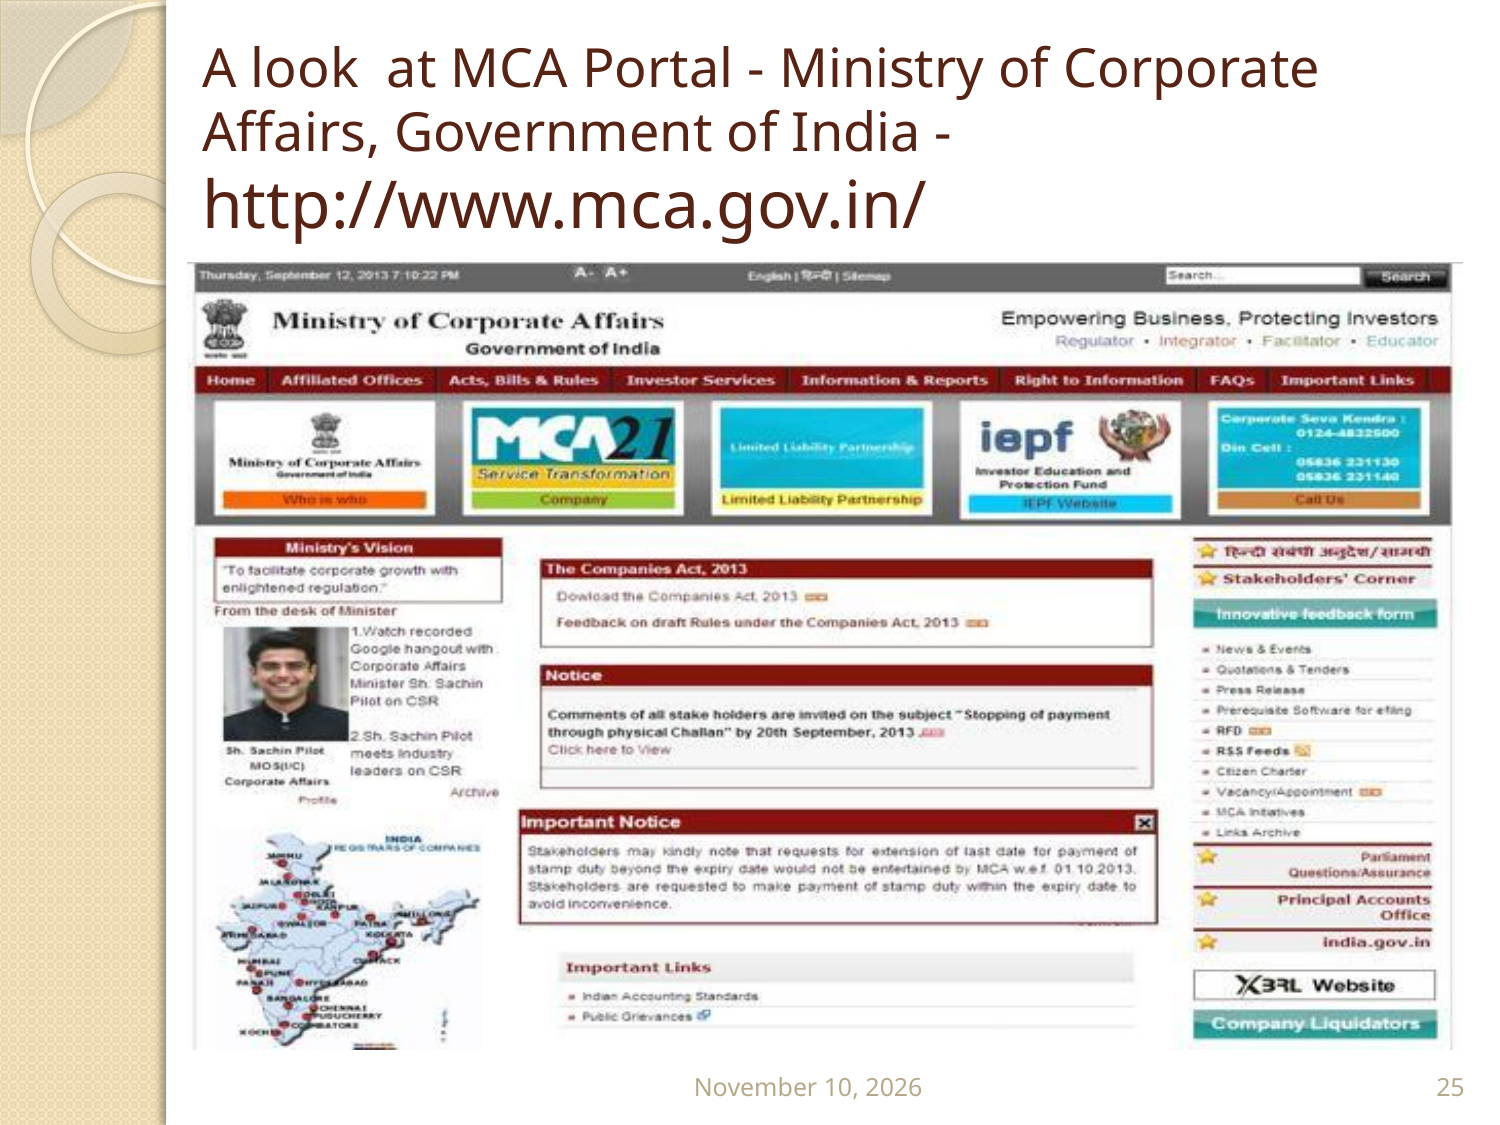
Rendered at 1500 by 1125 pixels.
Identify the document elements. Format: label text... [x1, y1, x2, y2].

slide_number 25 [1413, 1034, 1488, 1113]
title A look at MCA Portal - Ministry of Corporate Affairs, Government of India - http://www.mca.gov.in/ [187, 24, 1466, 250]
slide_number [587, 1062, 938, 1113]
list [187, 262, 1463, 1051]
